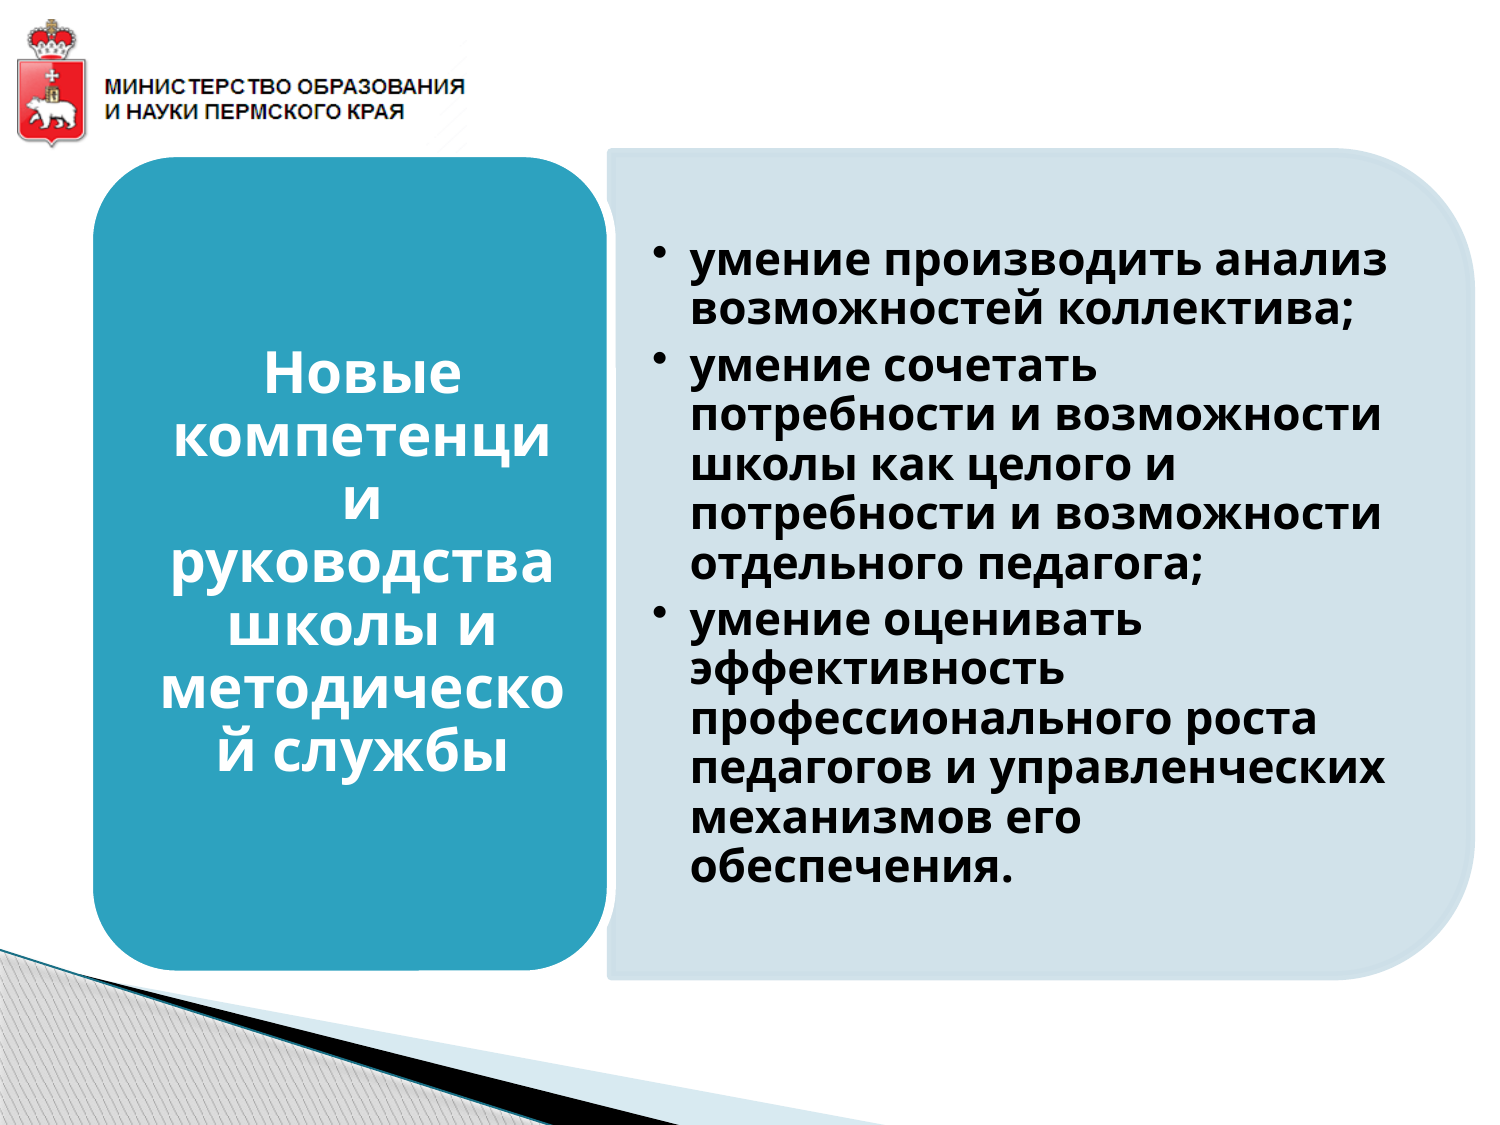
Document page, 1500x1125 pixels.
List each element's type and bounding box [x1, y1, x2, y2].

picture [17, 18, 467, 153]
list [88, 152, 1471, 977]
